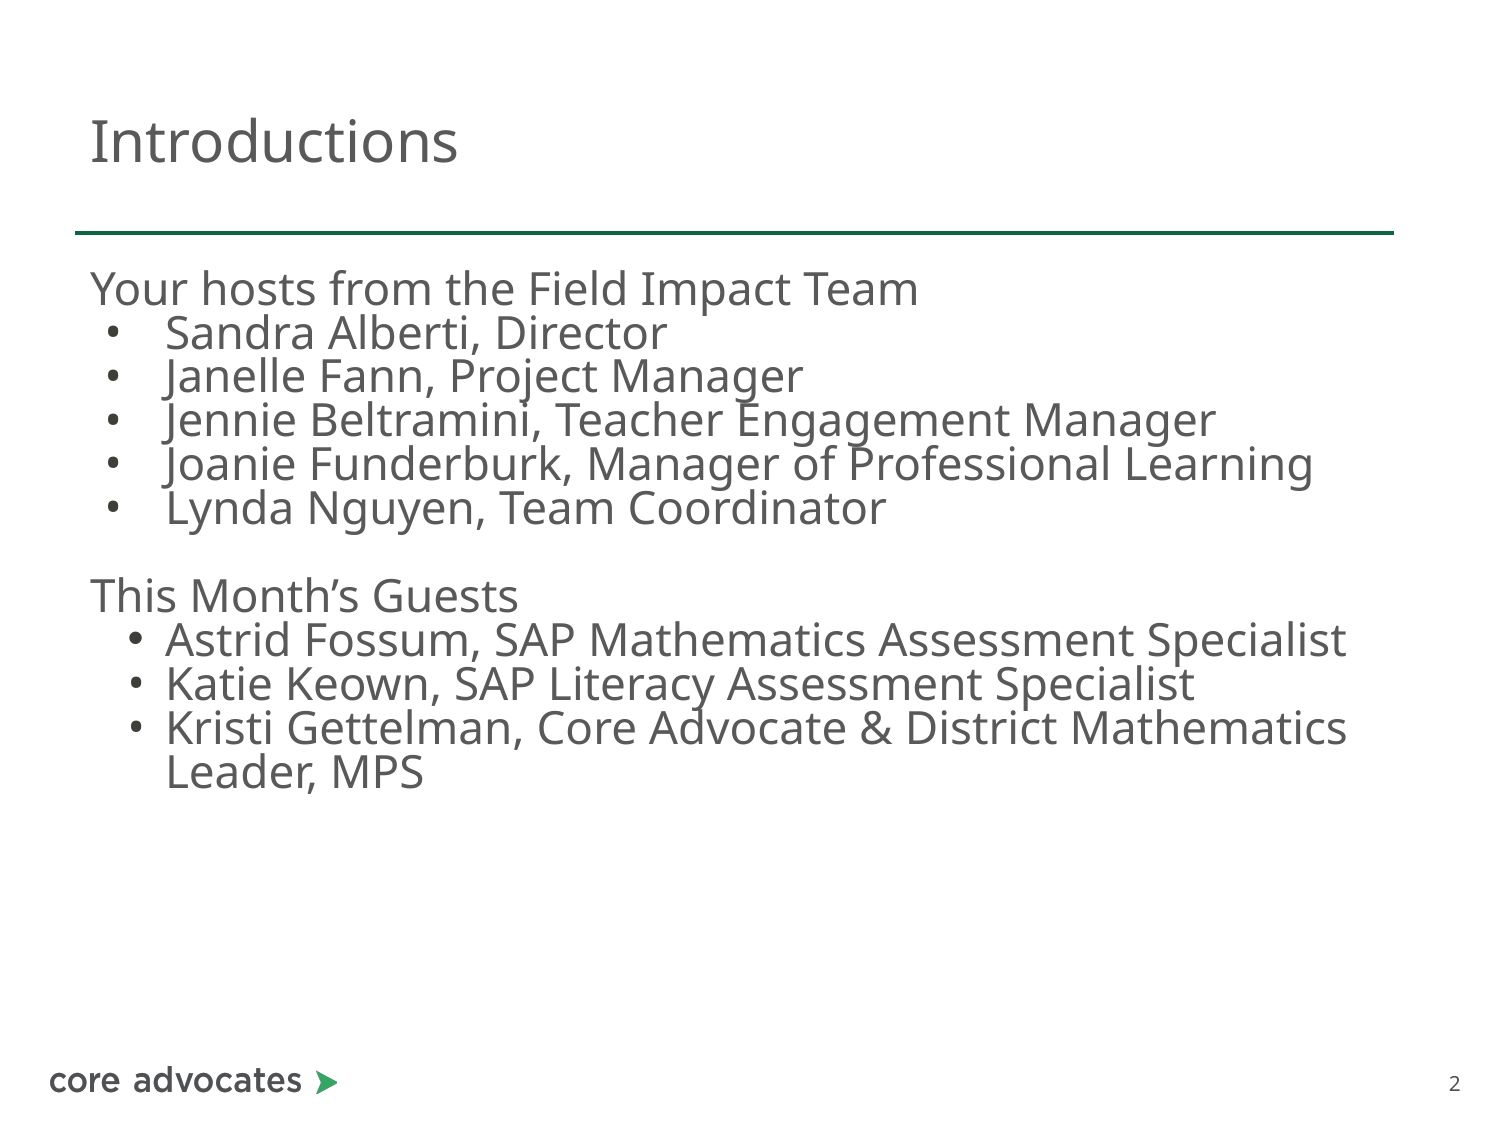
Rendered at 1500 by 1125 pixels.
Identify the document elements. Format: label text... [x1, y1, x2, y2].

picture [50, 1066, 337, 1094]
list Your hosts from the Field Impact Team Sandra Alberti, Director Janelle Fann, Project Manager Jennie Beltramini, Teacher Engagement Manager Joanie Funderburk, Manager of Professional Learning Lynda Nguyen, Team Coordinator This Month’s Guests Astrid Fossum, SAP Mathematics Assessment Specialist Katie Keown, SAP Literacy Assessment Specialist Kristi Gettelman, Core Advocate & District Mathematics Leader, MPS [75, 262, 1425, 1005]
title Introductions [75, 45, 1425, 233]
